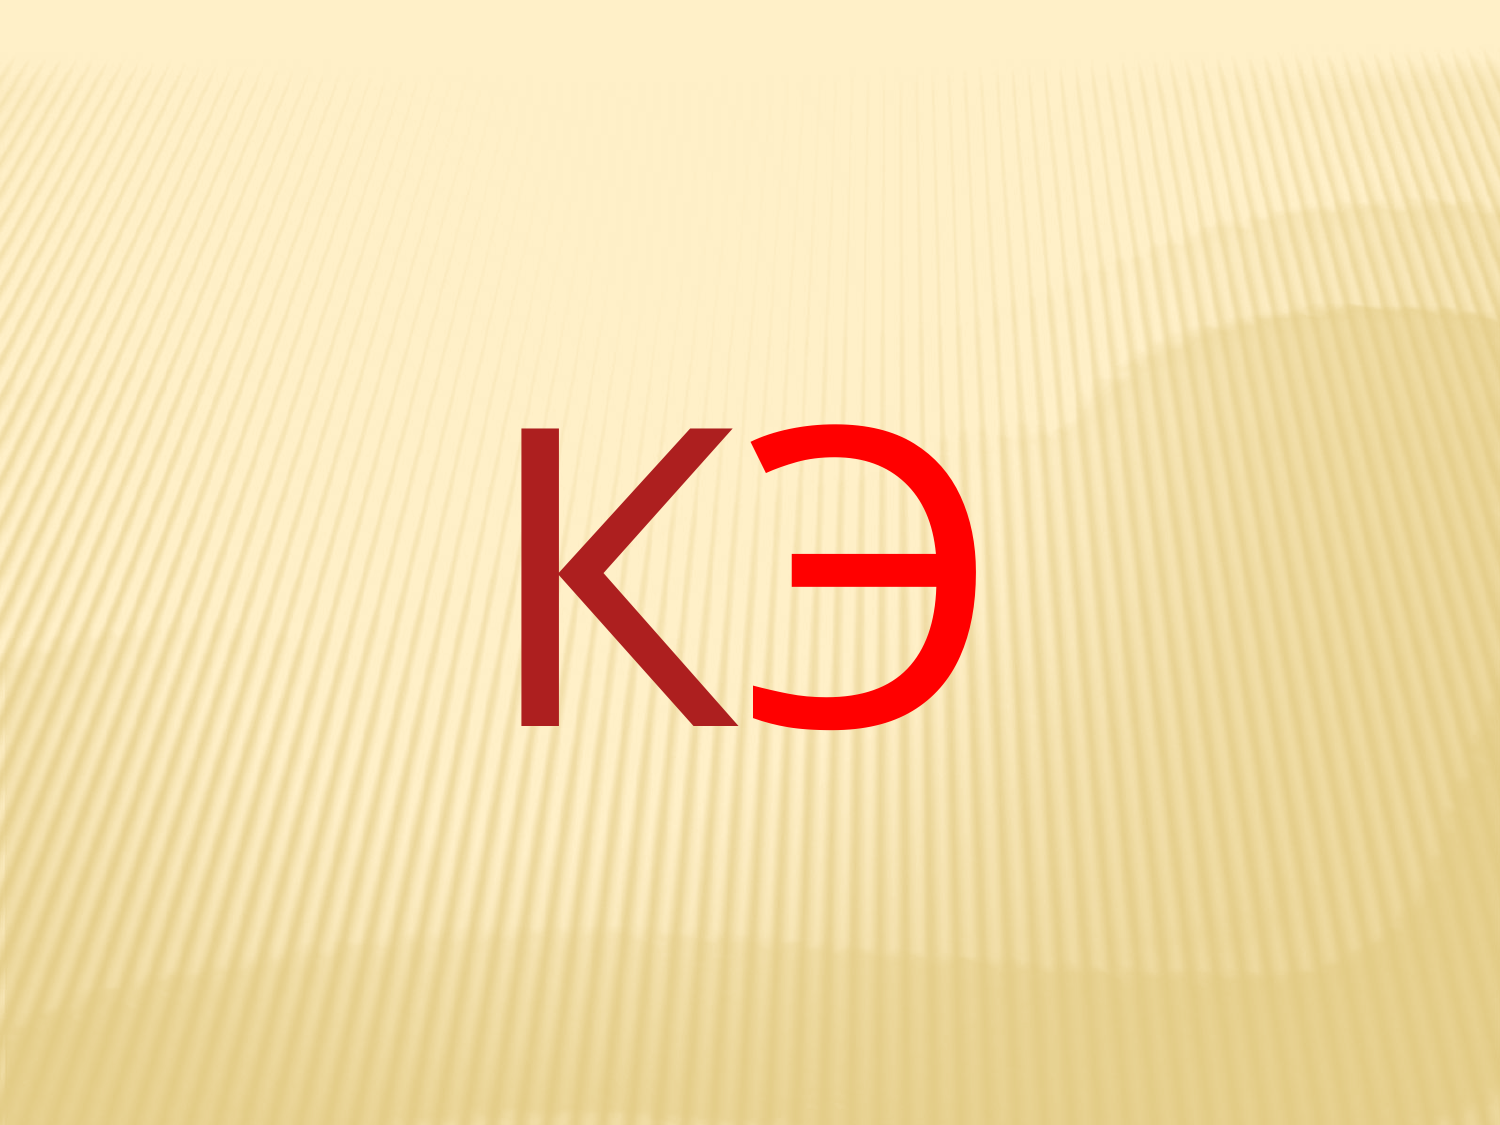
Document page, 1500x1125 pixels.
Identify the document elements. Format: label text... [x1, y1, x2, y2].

text_box КЭ [466, 302, 1152, 818]
